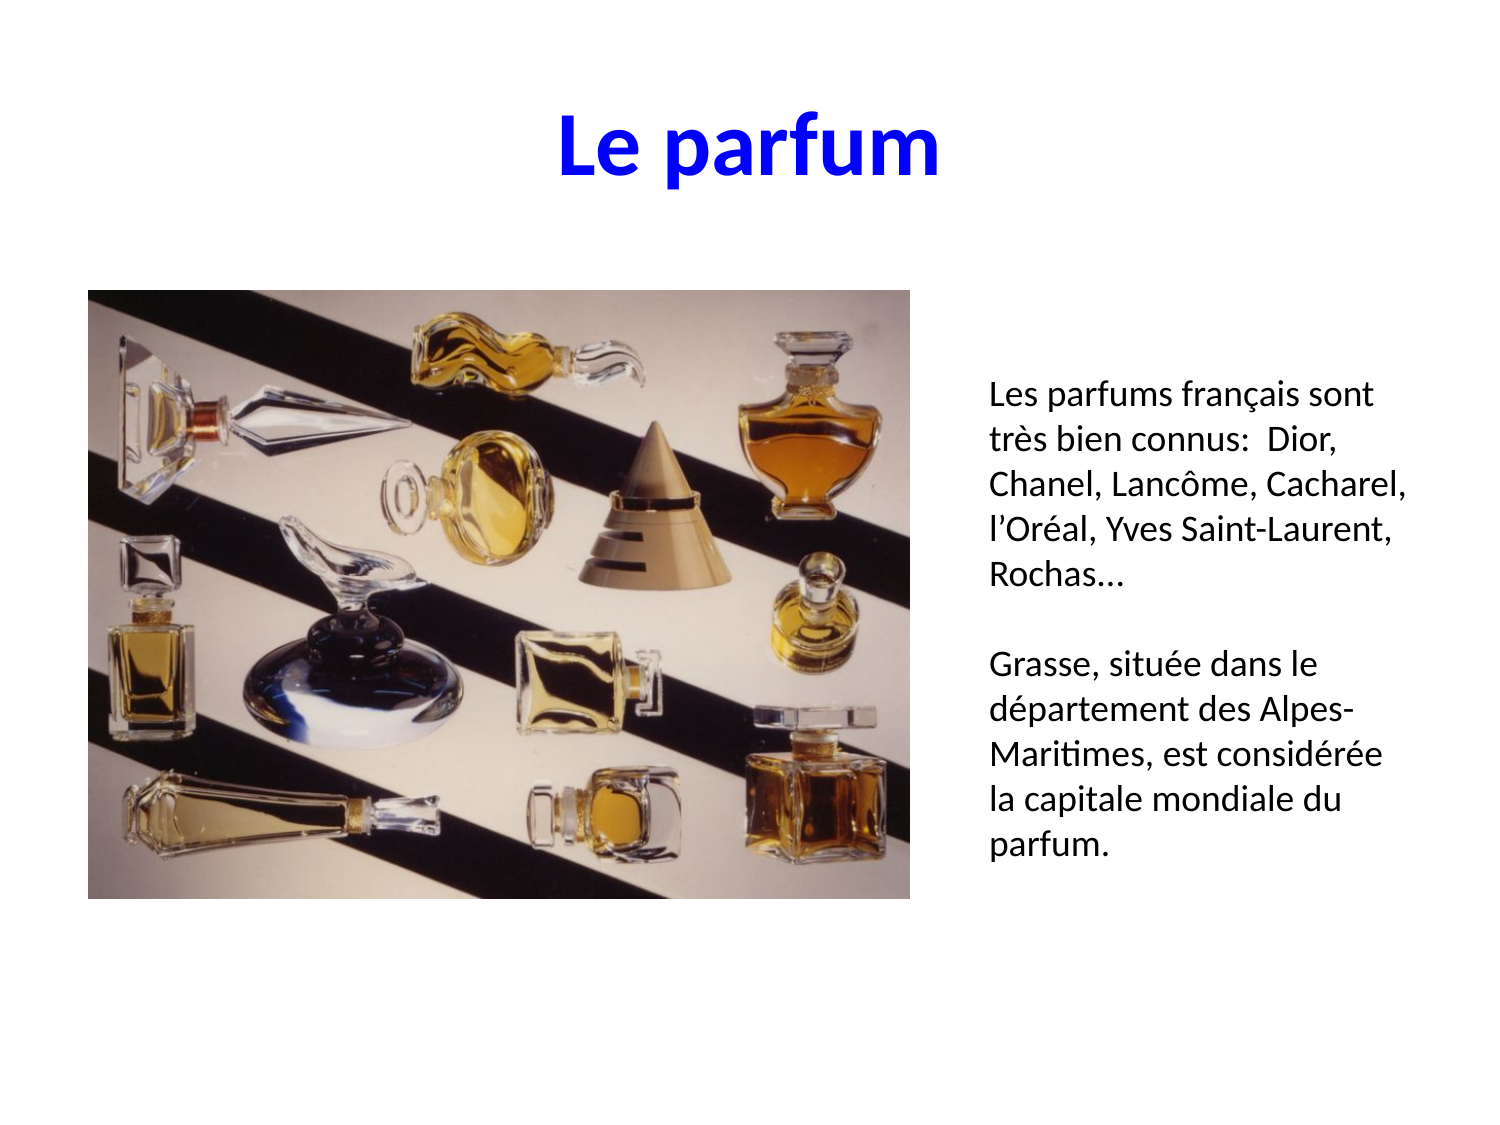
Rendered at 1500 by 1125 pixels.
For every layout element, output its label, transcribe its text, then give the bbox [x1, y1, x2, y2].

title Le parfum [74, 44, 1426, 233]
text_box Les parfums français sont très bien connus: Dior, Chanel, Lancôme, Cacharel, l’Oréal, Yves Saint-Laurent, Rochas... Grasse, située dans le département des Alpes-Maritimes, est considérée la capitale mondiale du parfum. [974, 361, 1436, 917]
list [88, 290, 910, 899]
